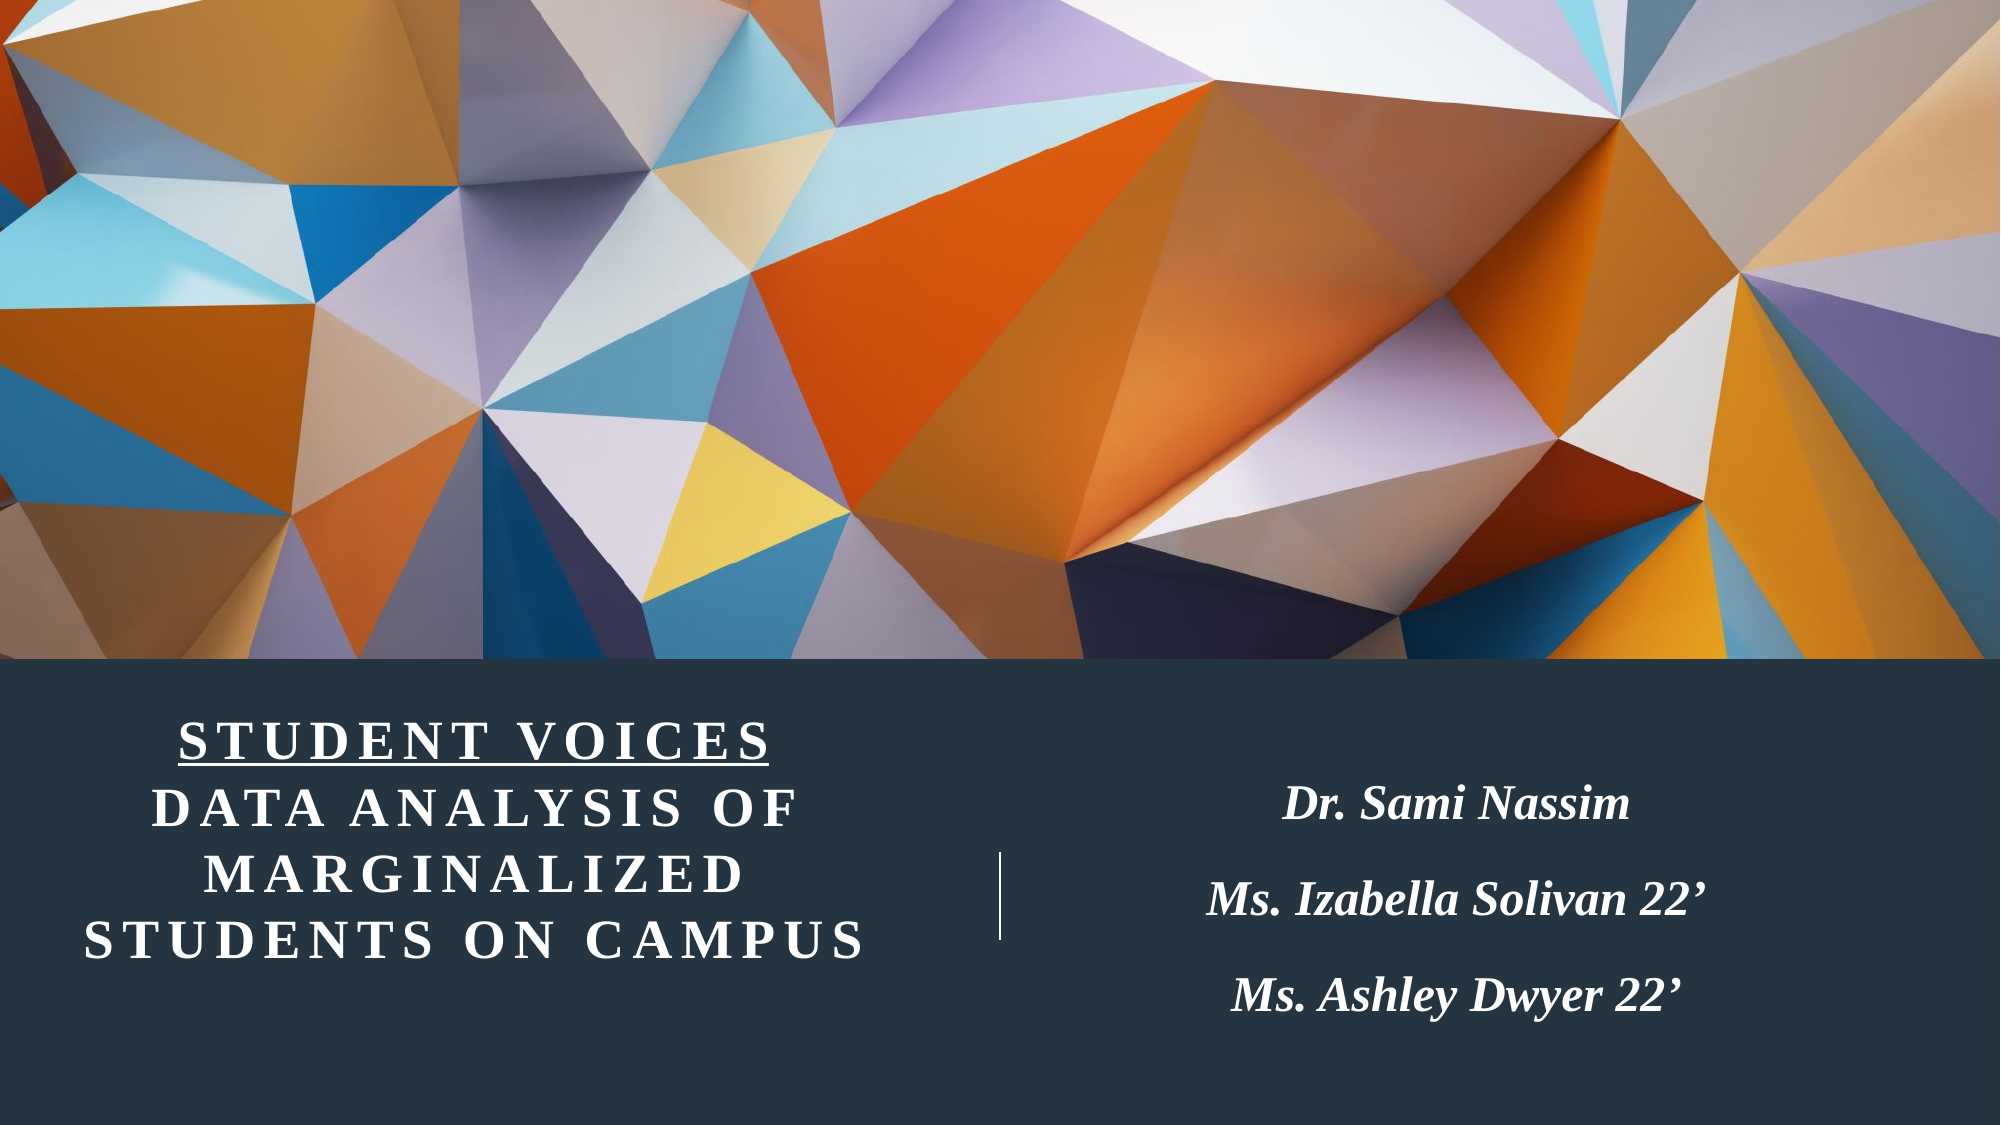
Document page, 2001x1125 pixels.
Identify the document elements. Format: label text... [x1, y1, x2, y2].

subtitle Dr. Sami Nassim Ms. Izabella Solivan 22’ Ms. Ashley Dwyer 22’ [1091, 754, 1822, 1038]
title STUDENT VOICES Data Analysis of marginalized students on campus [46, 703, 909, 1038]
picture [0, 0, 2000, 659]
text_box [0, 659, 2000, 1125]
